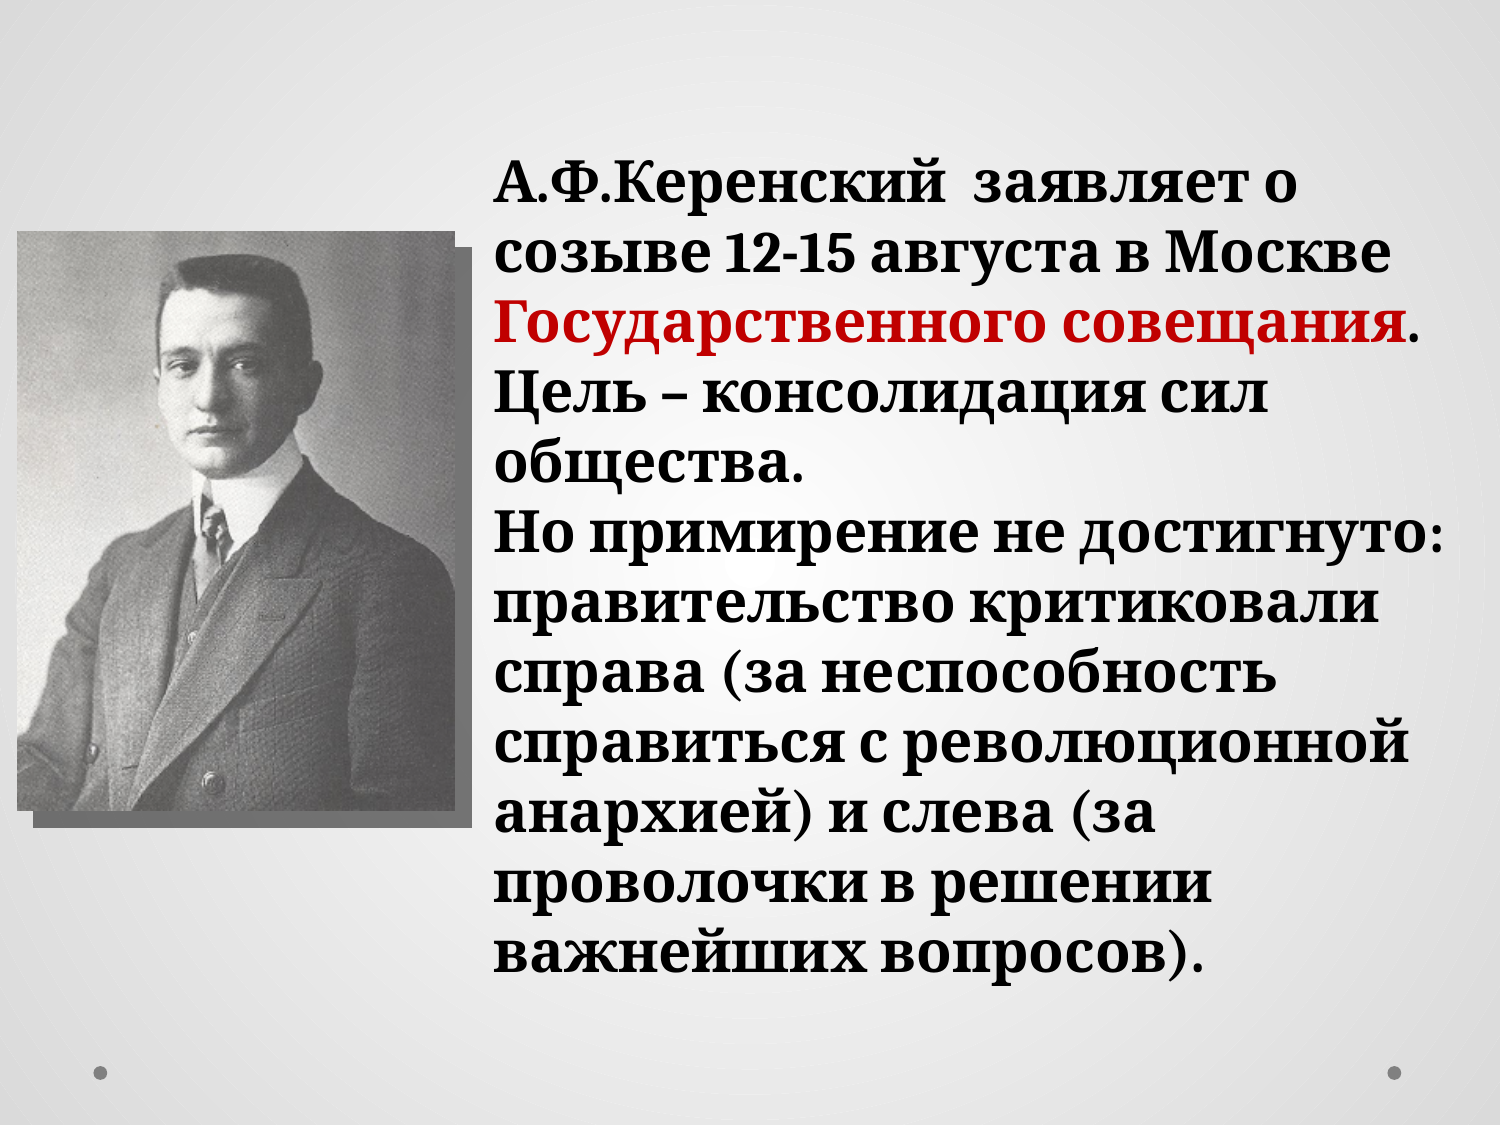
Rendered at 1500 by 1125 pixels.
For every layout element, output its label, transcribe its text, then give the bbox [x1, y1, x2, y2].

text_box А.Ф.Керенский заявляет о созыве 12-15 августа в Москве Государственного совещания. Цель – консолидация сил общества. Но примирение не достигнуто: правительство критиковали справа (за неспособность справиться с революционной анархией) и слева (за проволочки в решении важнейших вопросов). [478, 137, 1471, 992]
picture [17, 231, 456, 812]
